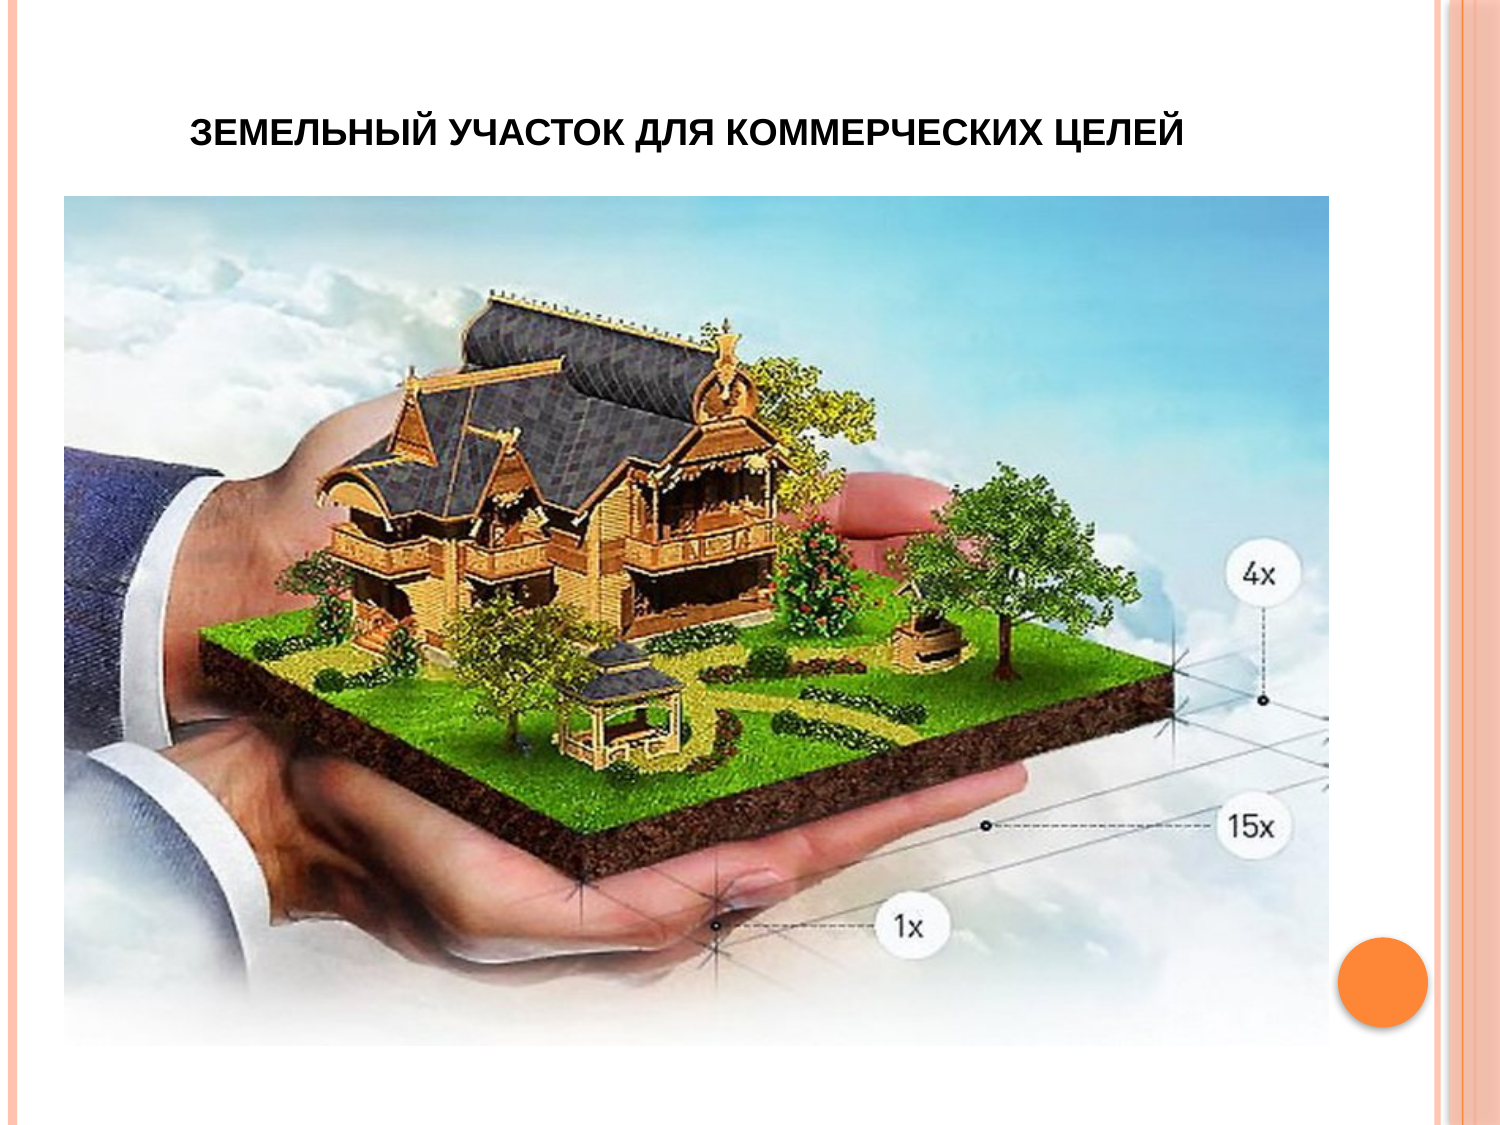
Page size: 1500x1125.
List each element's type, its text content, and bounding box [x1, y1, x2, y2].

title Земельный участок для коммерческих целей [75, 45, 1300, 161]
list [64, 195, 1330, 1047]
